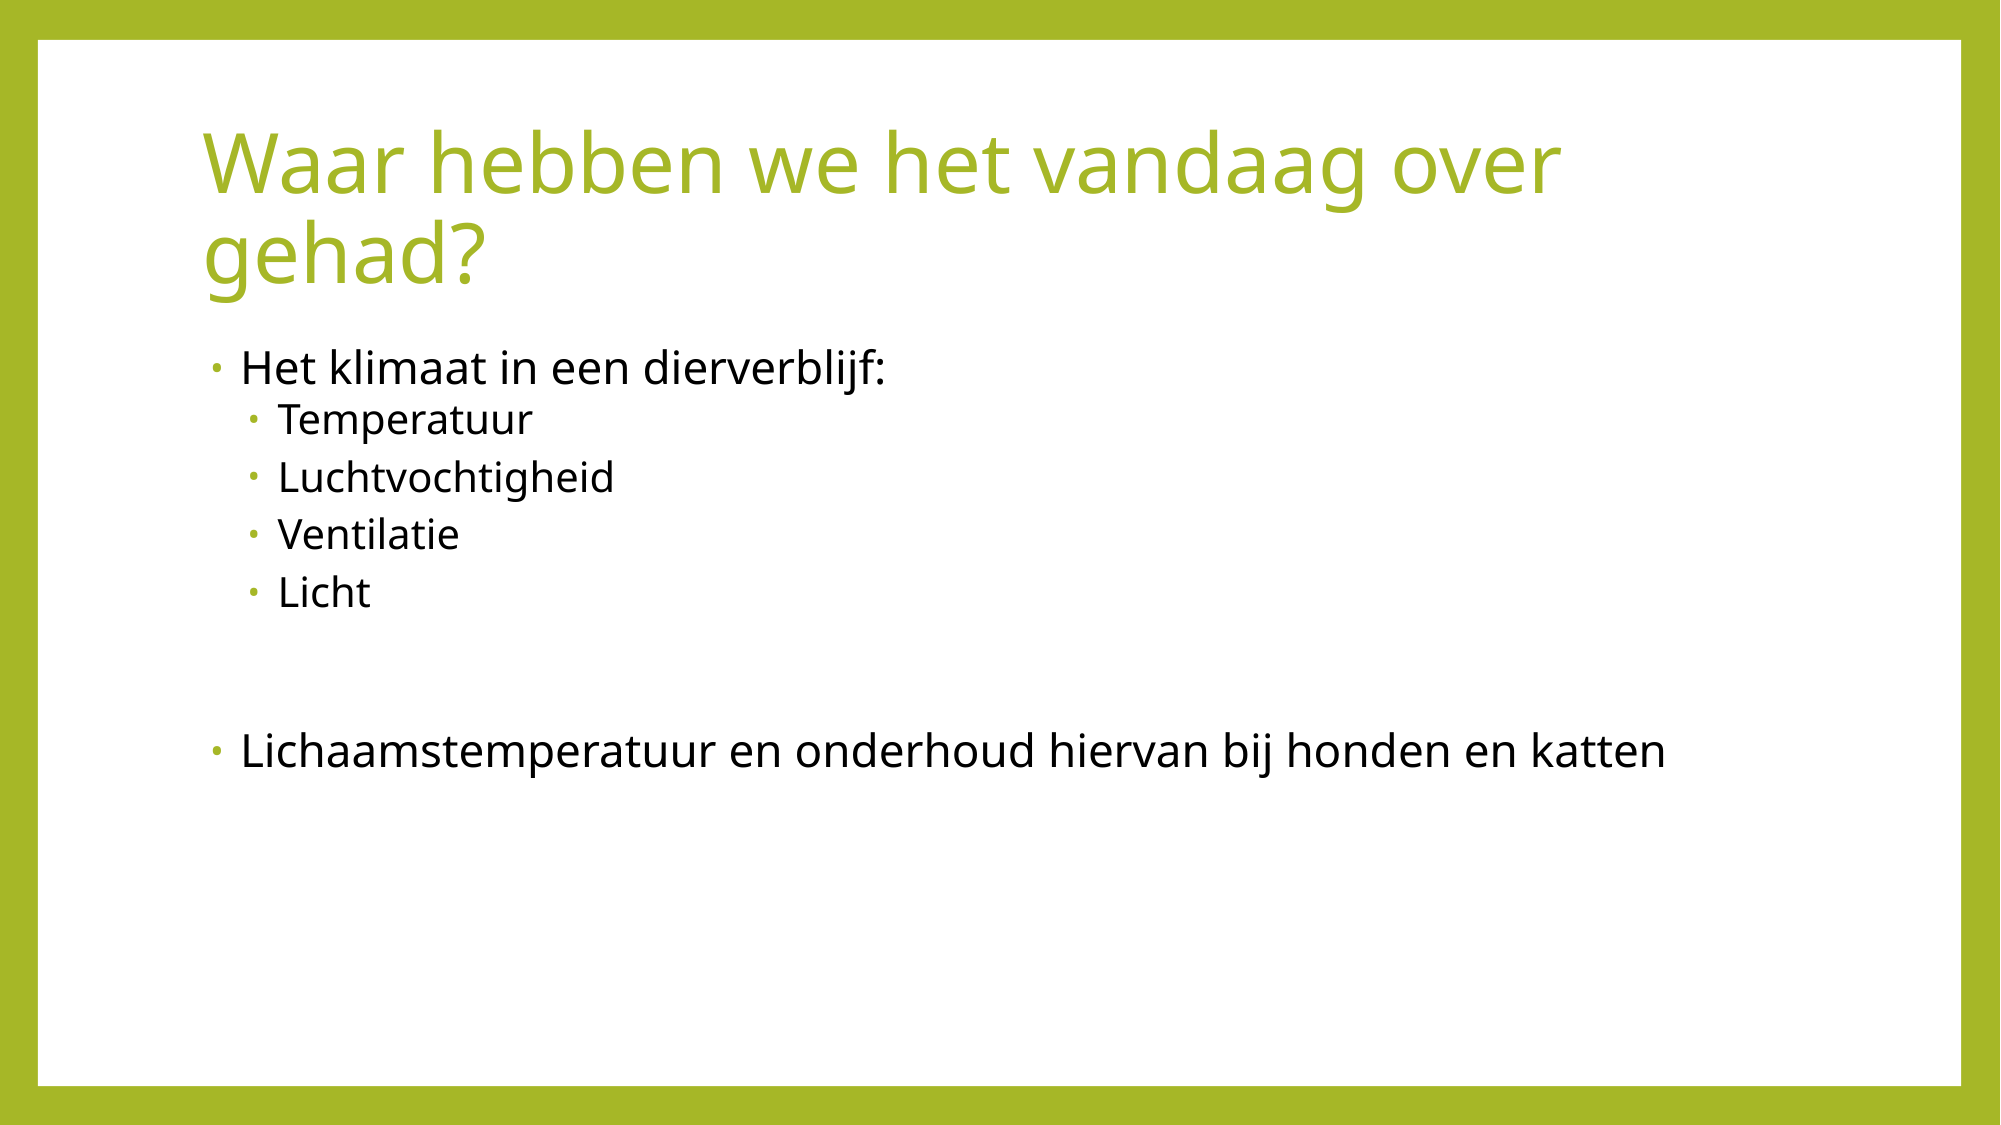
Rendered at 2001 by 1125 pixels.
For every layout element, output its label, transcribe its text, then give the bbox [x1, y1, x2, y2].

title Waar hebben we het vandaag over gehad? [187, 99, 1808, 323]
list Het klimaat in een dierverblijf: Temperatuur Luchtvochtigheid Ventilatie Licht Lichaamstemperatuur en onderhoud hiervan bij honden en katten [187, 337, 1808, 1000]
